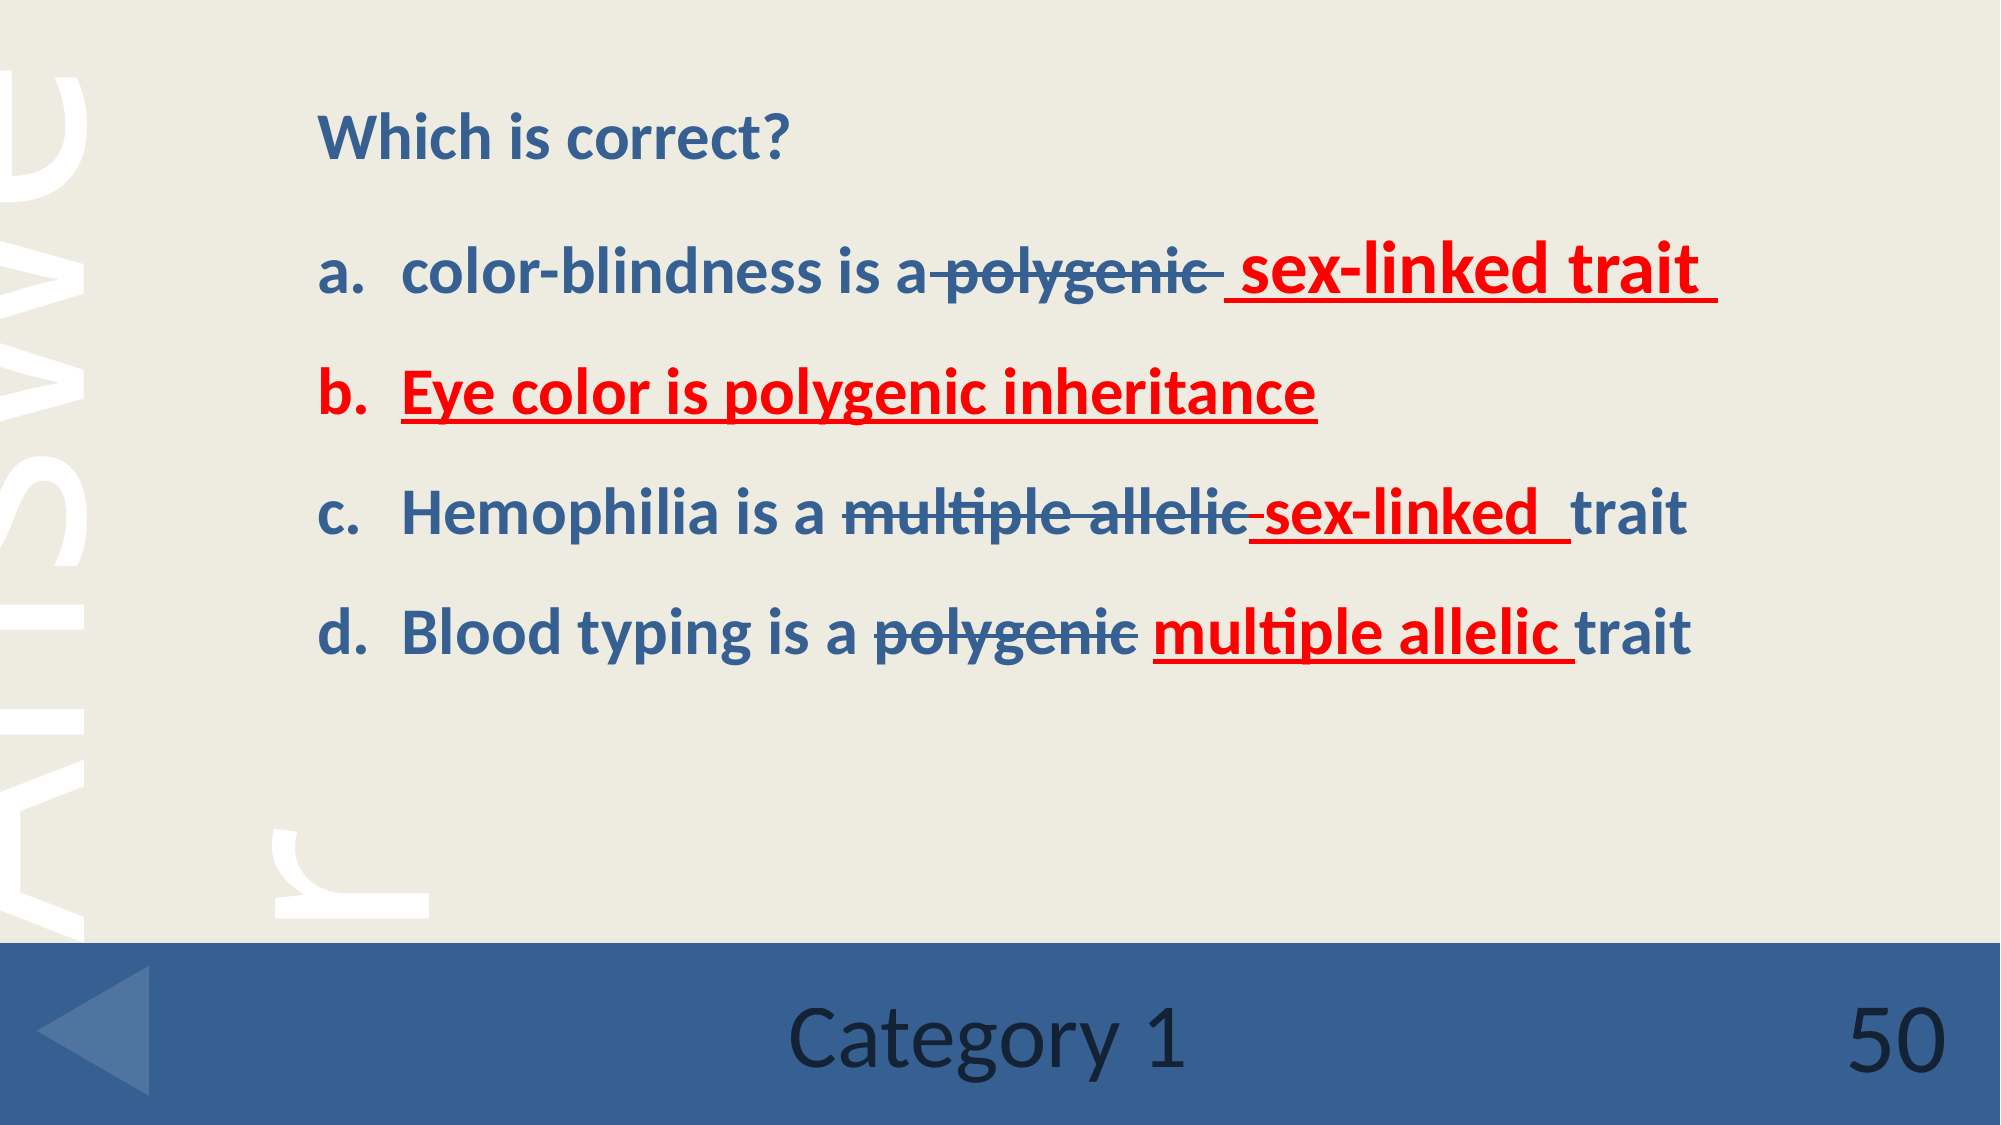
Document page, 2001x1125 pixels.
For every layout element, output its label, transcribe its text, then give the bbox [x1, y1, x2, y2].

list Which is correct? color-blindness is a polygenic sex-linked trait Eye color is polygenic inheritance Hemophilia is a multiple allelic sex-linked trait Blood typing is a polygenic multiple allelic trait [302, 115, 1874, 847]
list 50 [1889, 967, 1963, 1097]
title Category 1 [88, 937, 1889, 1125]
